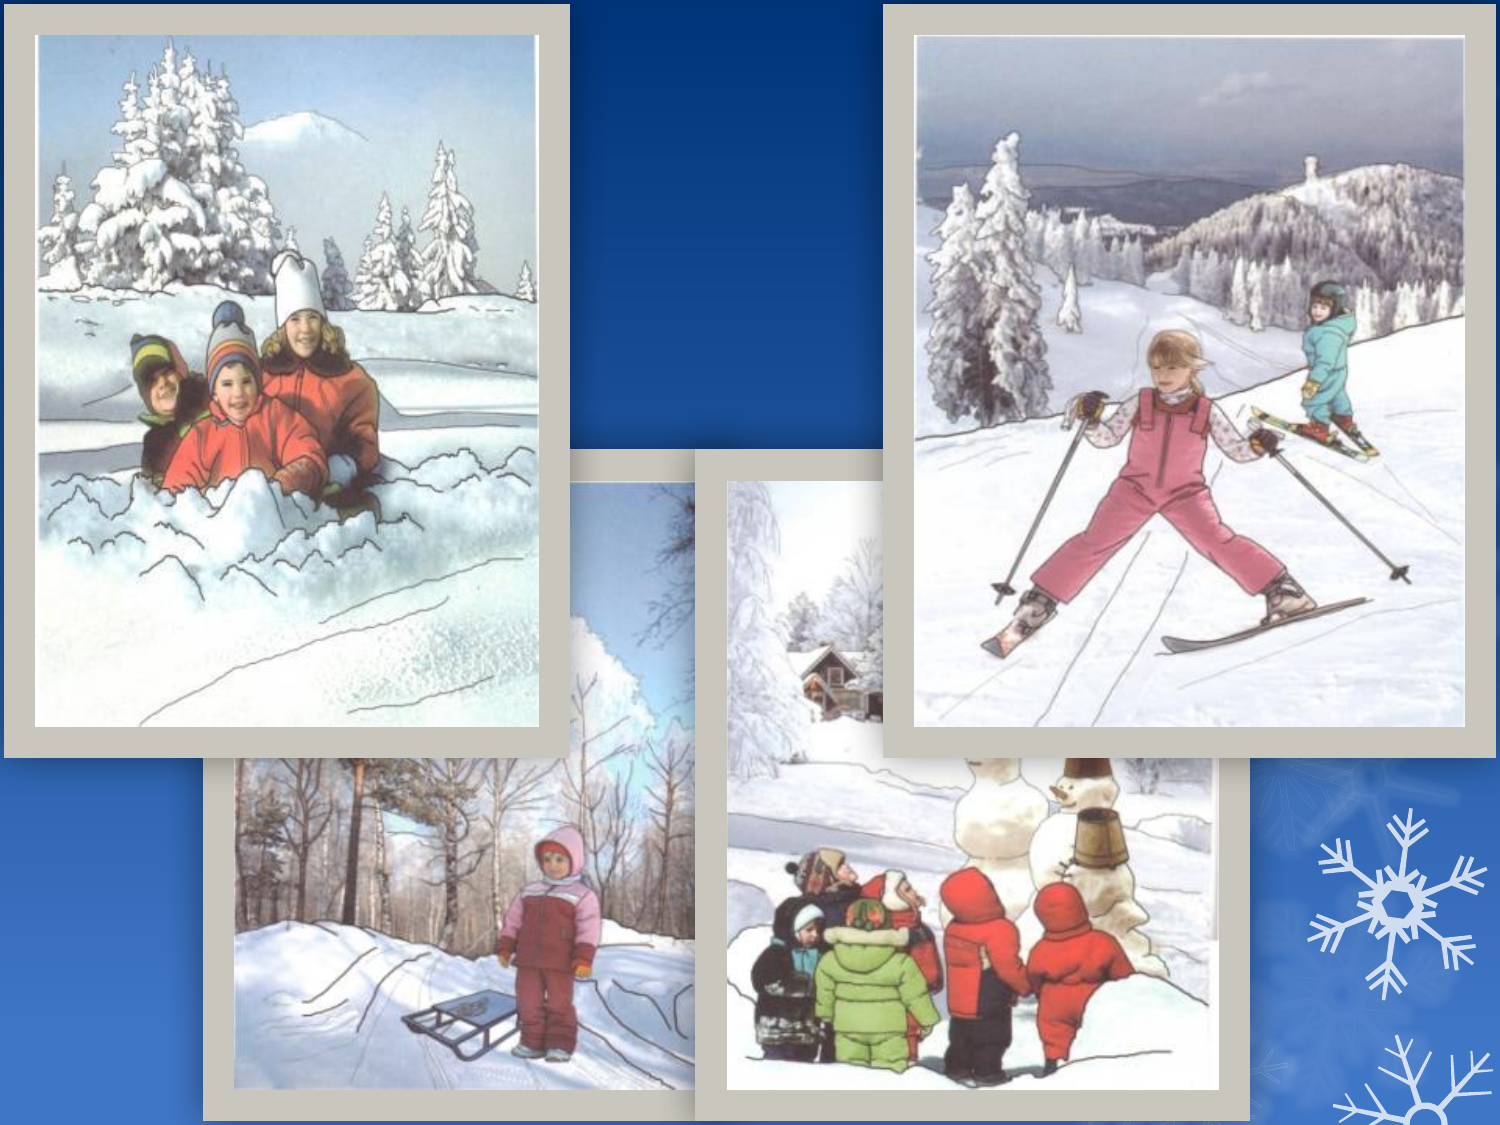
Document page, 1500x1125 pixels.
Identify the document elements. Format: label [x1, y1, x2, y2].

picture [34, 34, 704, 1091]
picture [725, 34, 1466, 1091]
